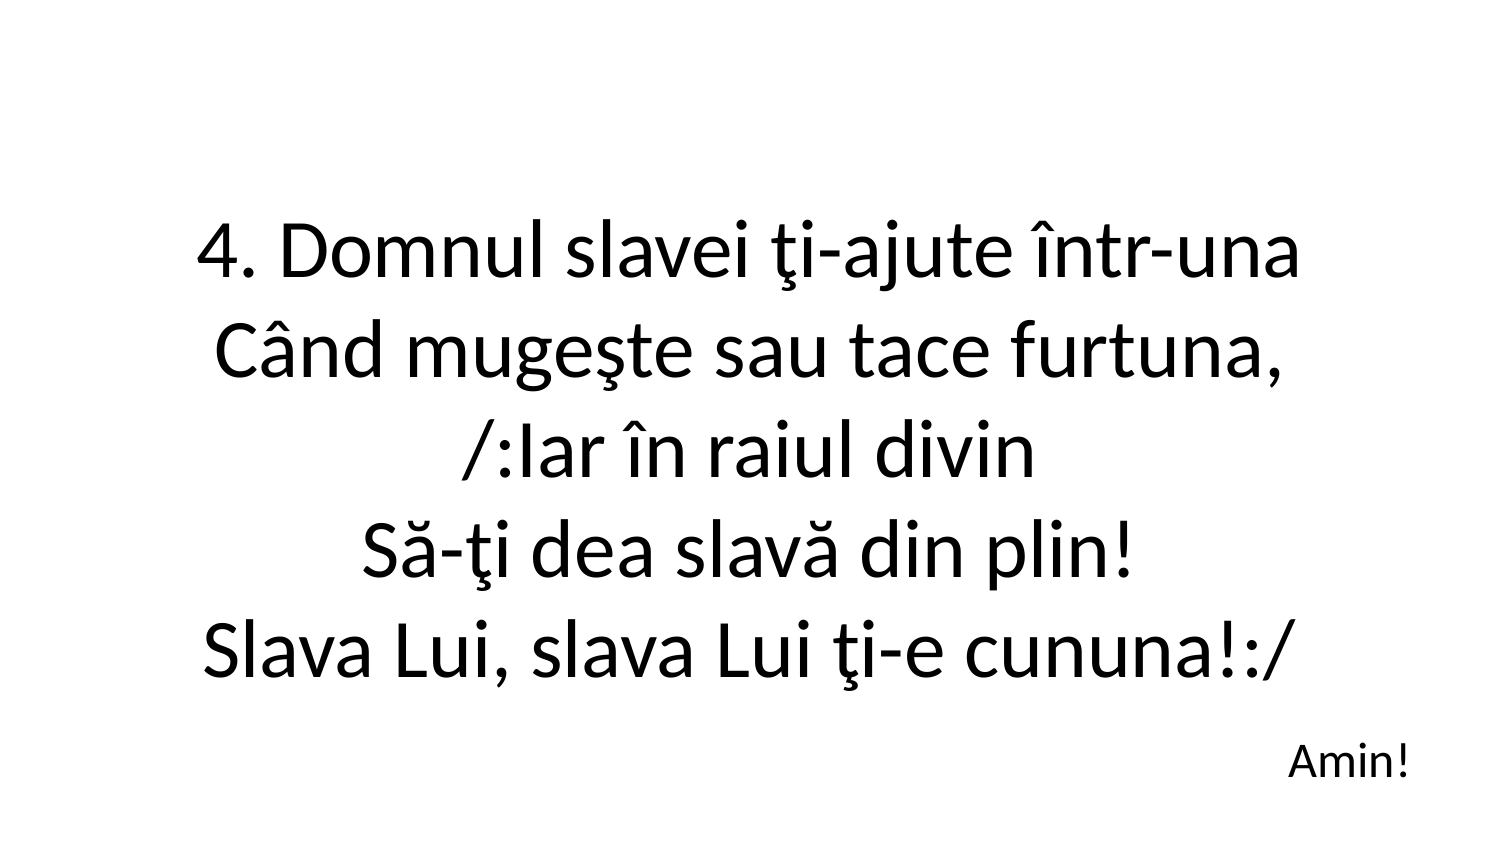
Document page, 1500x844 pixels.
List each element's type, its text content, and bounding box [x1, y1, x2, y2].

text_box 4. Domnul slavei ţi-ajute într-una Când mugeşte sau tace furtuna, /:Iar în raiul divin Să-ţi dea slavă din plin! Slava Lui, slava Lui ţi-e cununa!:/ [181, 142, 1319, 702]
text_box Amin! [1273, 674, 1427, 795]
